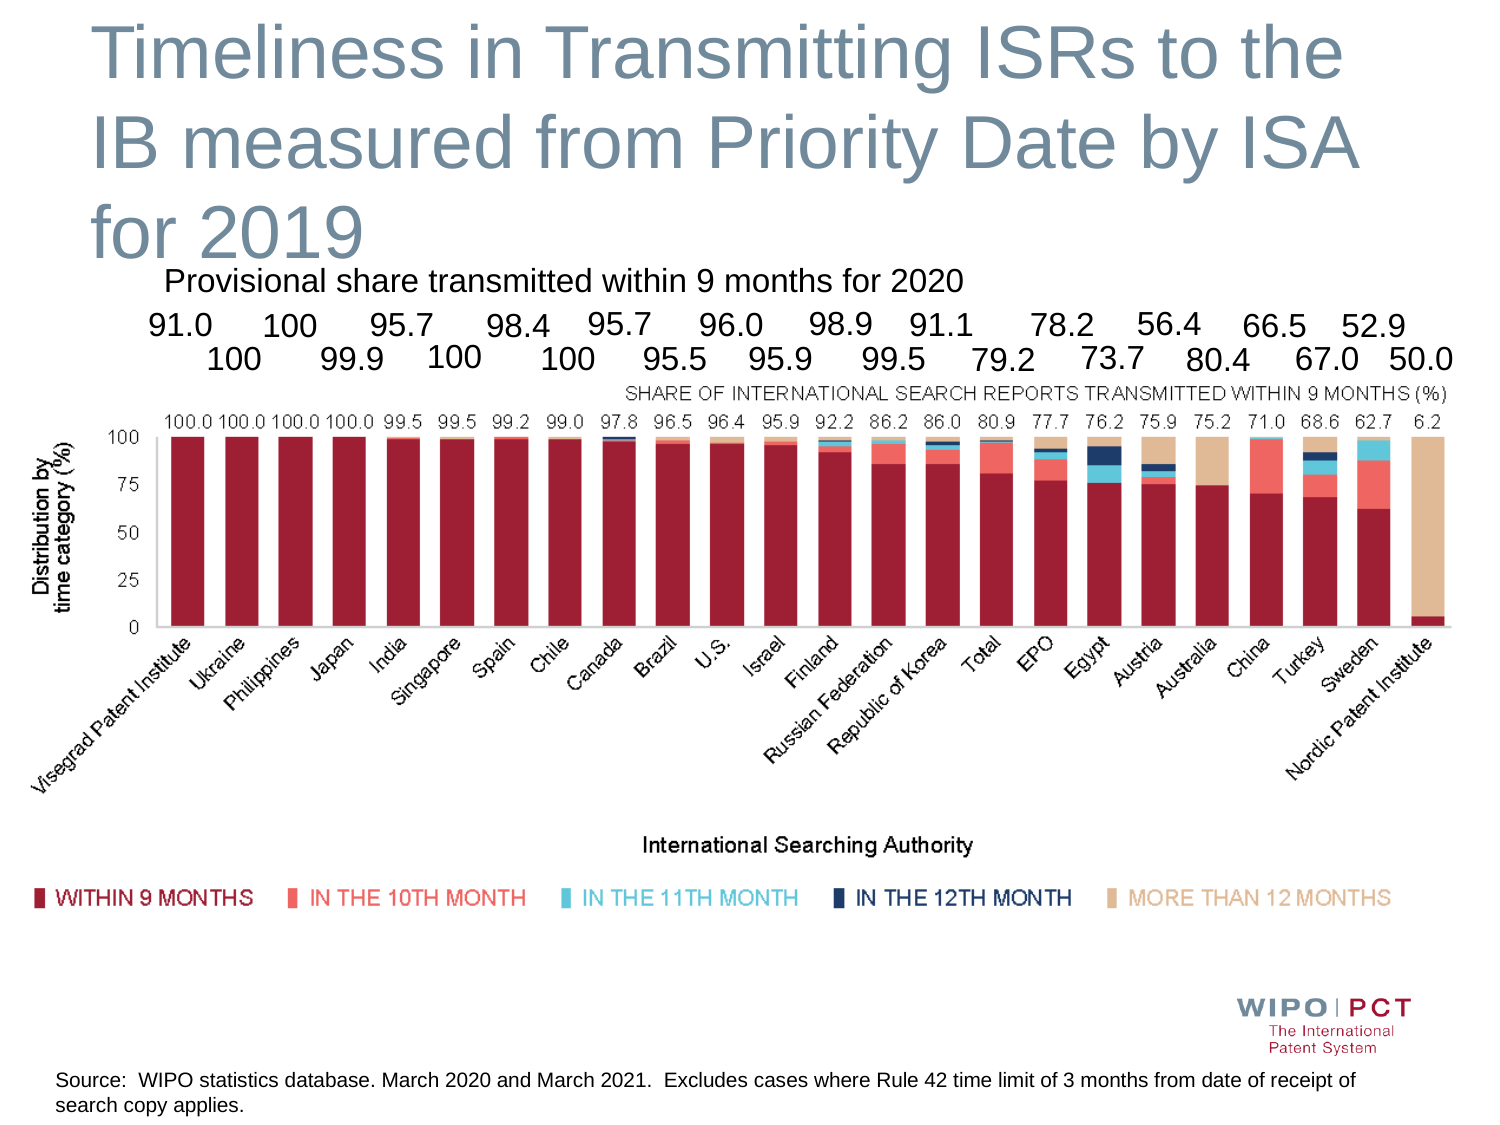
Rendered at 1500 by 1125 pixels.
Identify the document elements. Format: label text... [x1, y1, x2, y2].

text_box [132, 251, 1470, 387]
picture [0, 0, 1500, 1125]
title Timeliness in Transmitting ISRs to the IB measured from Priority Date by ISA for 2019 [75, 45, 1425, 233]
text_box Source: WIPO statistics database. March 2020 and March 2021. Excludes cases where Rule 42 time limit of 3 months from date of receipt of search copy applies. [40, 1059, 1425, 1124]
